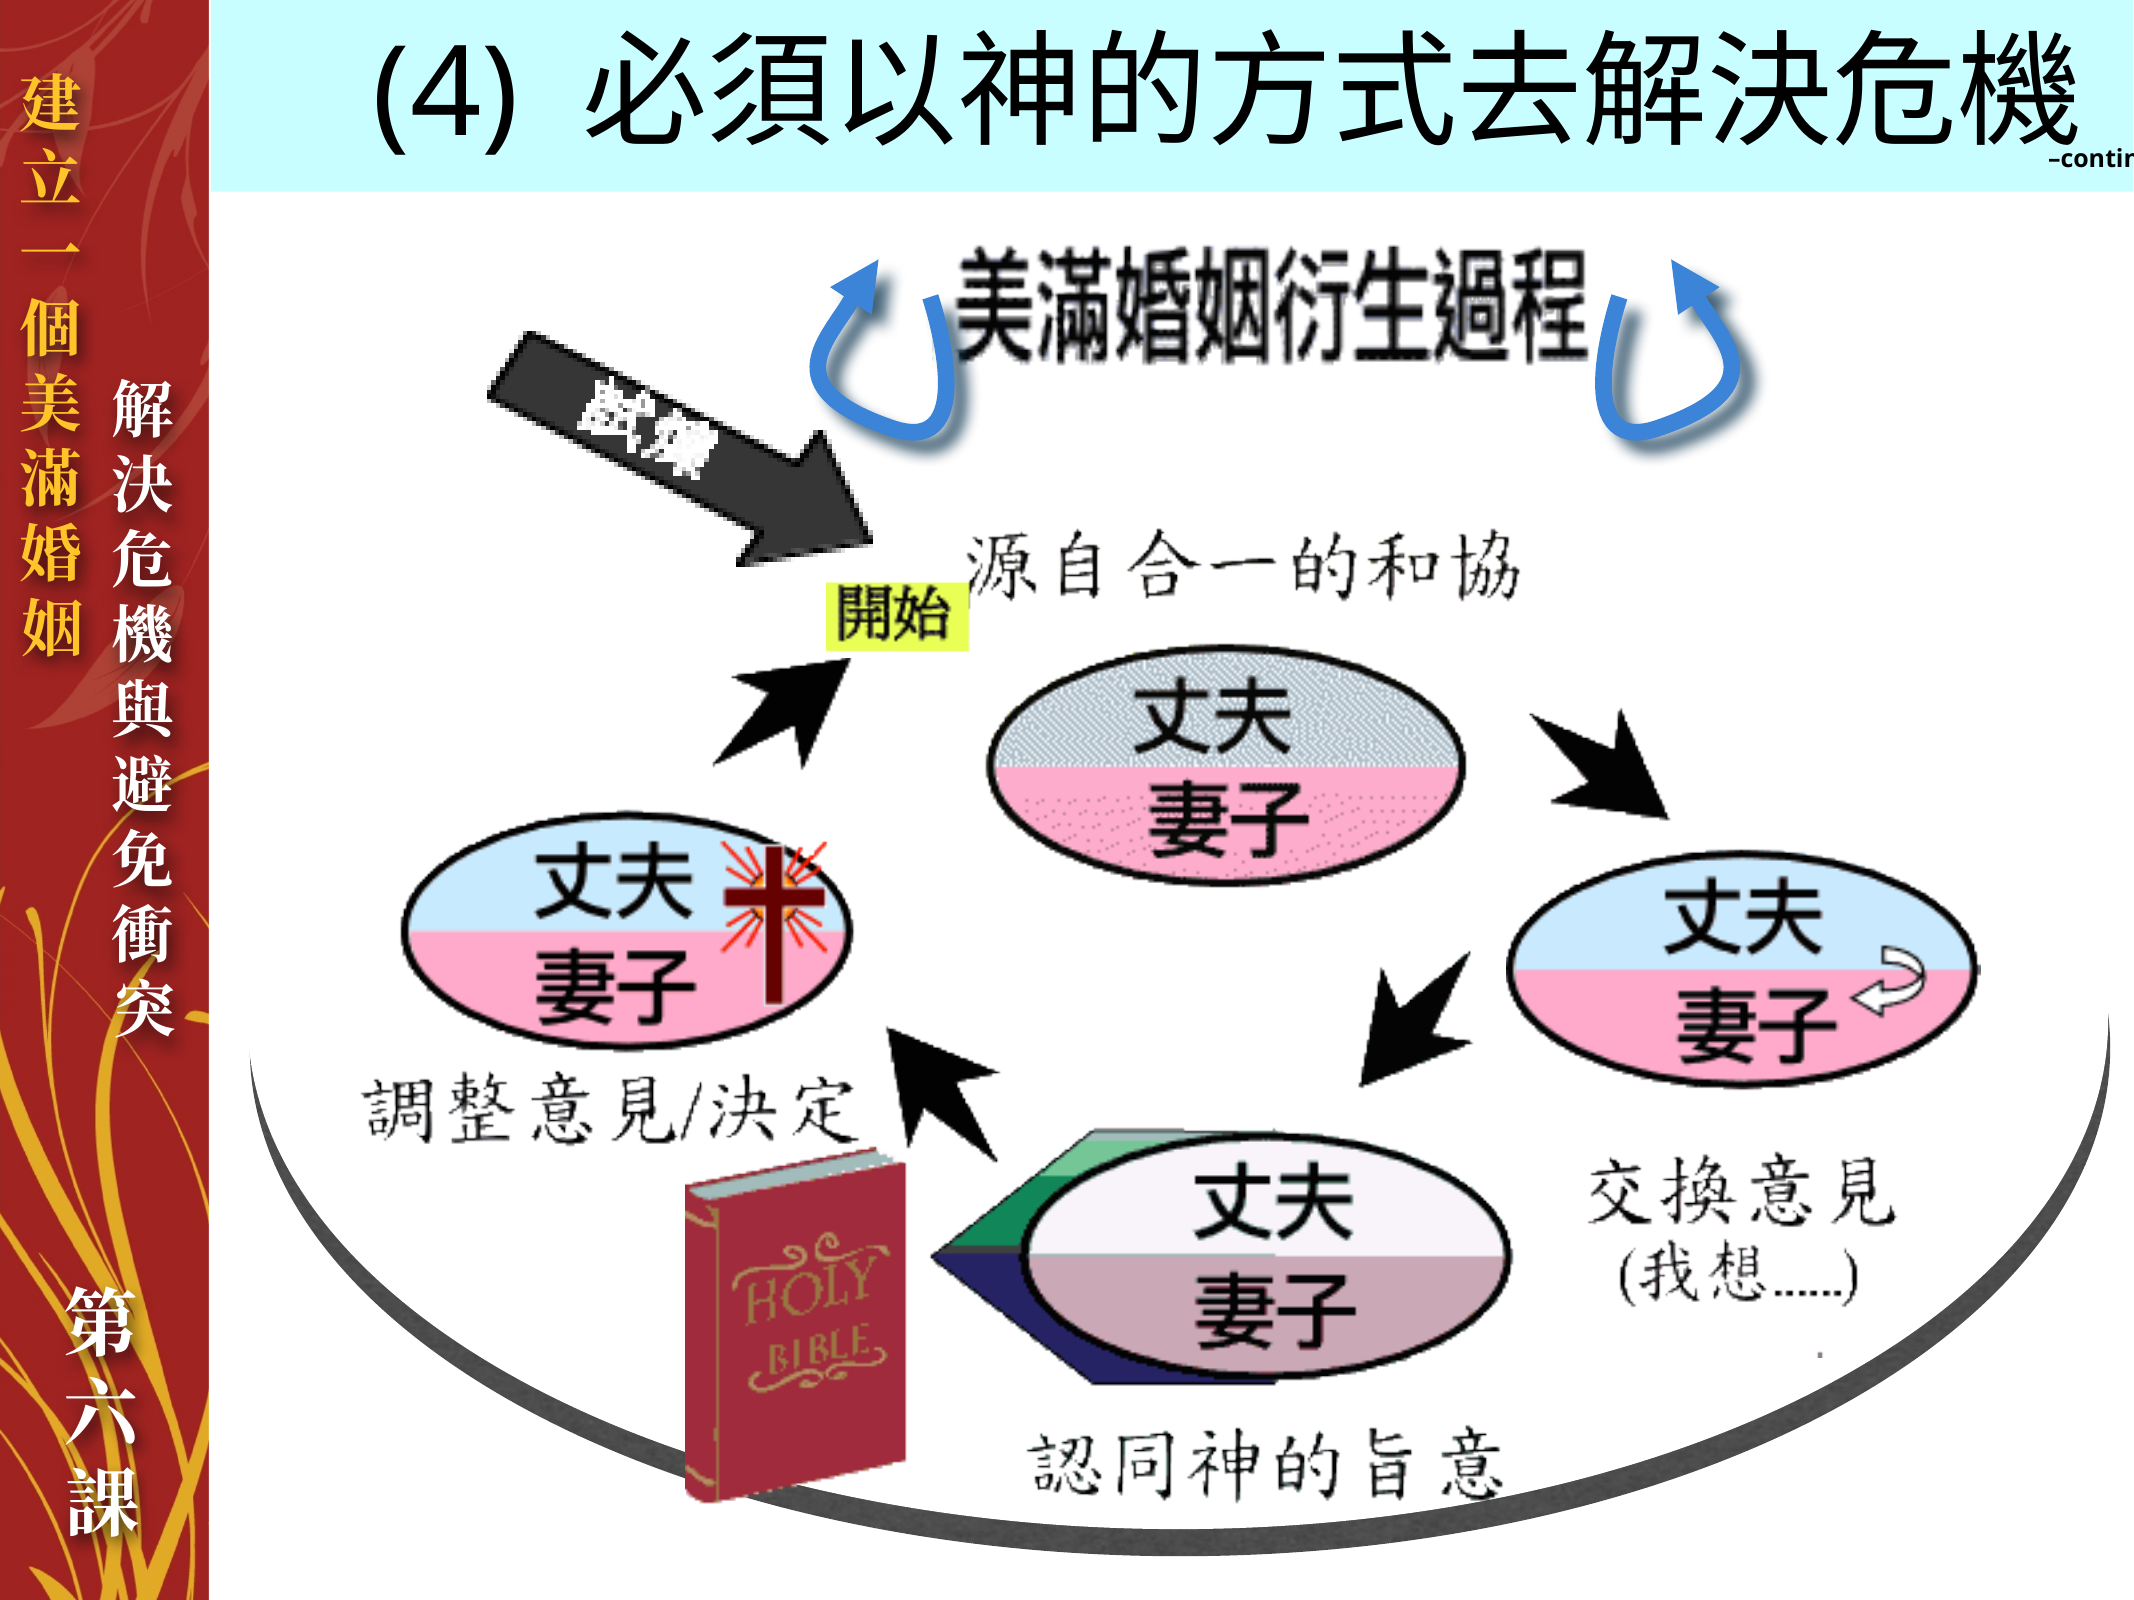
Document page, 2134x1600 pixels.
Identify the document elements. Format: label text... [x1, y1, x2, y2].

picture [932, 243, 1602, 259]
picture [355, 330, 1982, 1509]
text_box –continued [2039, 106, 2134, 182]
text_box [247, 512, 2111, 1557]
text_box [833, 259, 1717, 433]
text_box [211, 0, 2134, 192]
text_box (4) 必須以神的方式去解決危機 [364, 2, 2091, 169]
picture [0, 0, 208, 1600]
